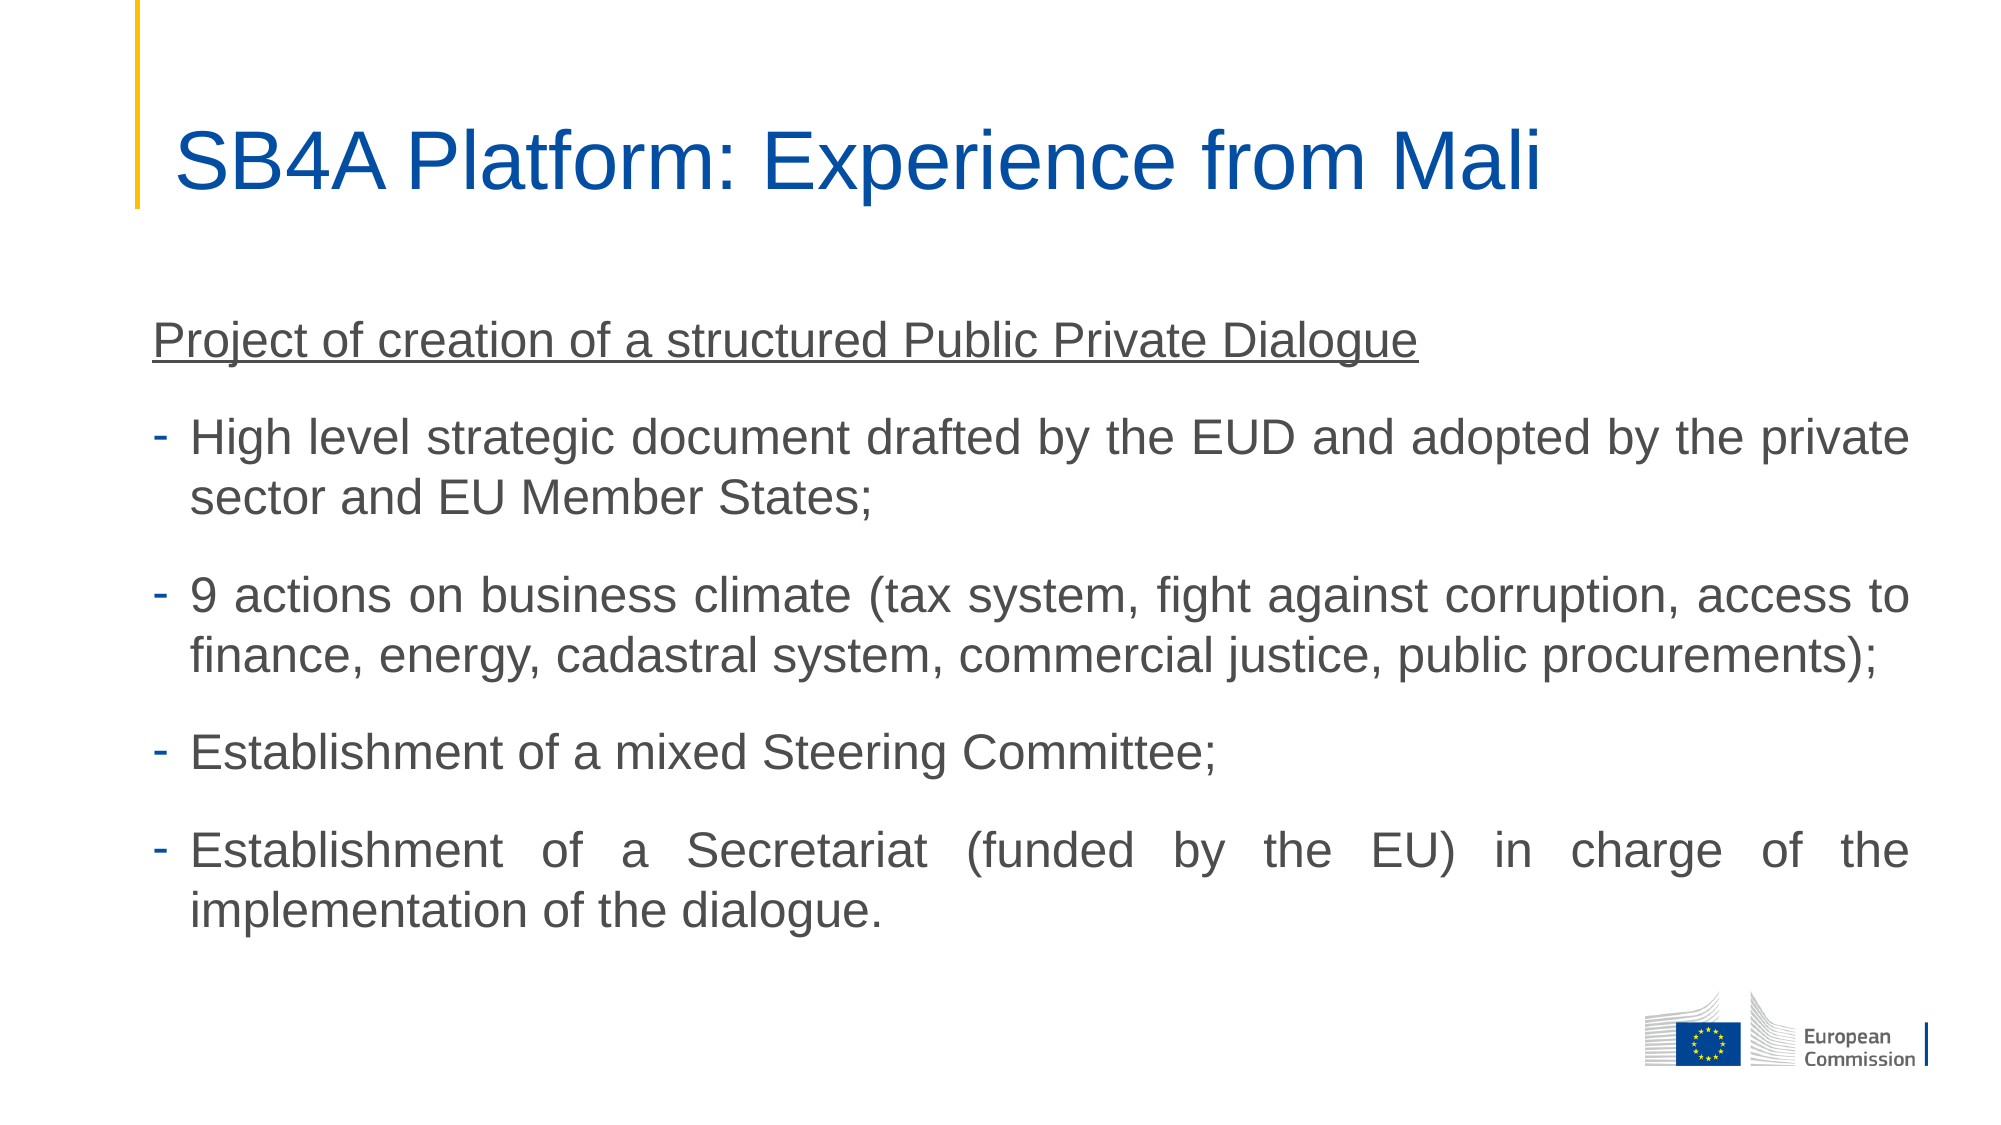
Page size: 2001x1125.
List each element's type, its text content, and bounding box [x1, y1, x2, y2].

picture [1645, 991, 1928, 1066]
list Project of creation of a structured Public Private Dialogue High level strategic document drafted by the EUD and adopted by the private sector and EU Member States; 9 actions on business climate (tax system, fight against corruption, access to finance, energy, cadastral system, commercial justice, public procurements); Establishment of a mixed Steering Committee; Establishment of a Secretariat (funded by the EU) in charge of the implementation of the dialogue. [137, 299, 1927, 937]
title SB4A Platform: Experience from Mali [159, 79, 1885, 208]
